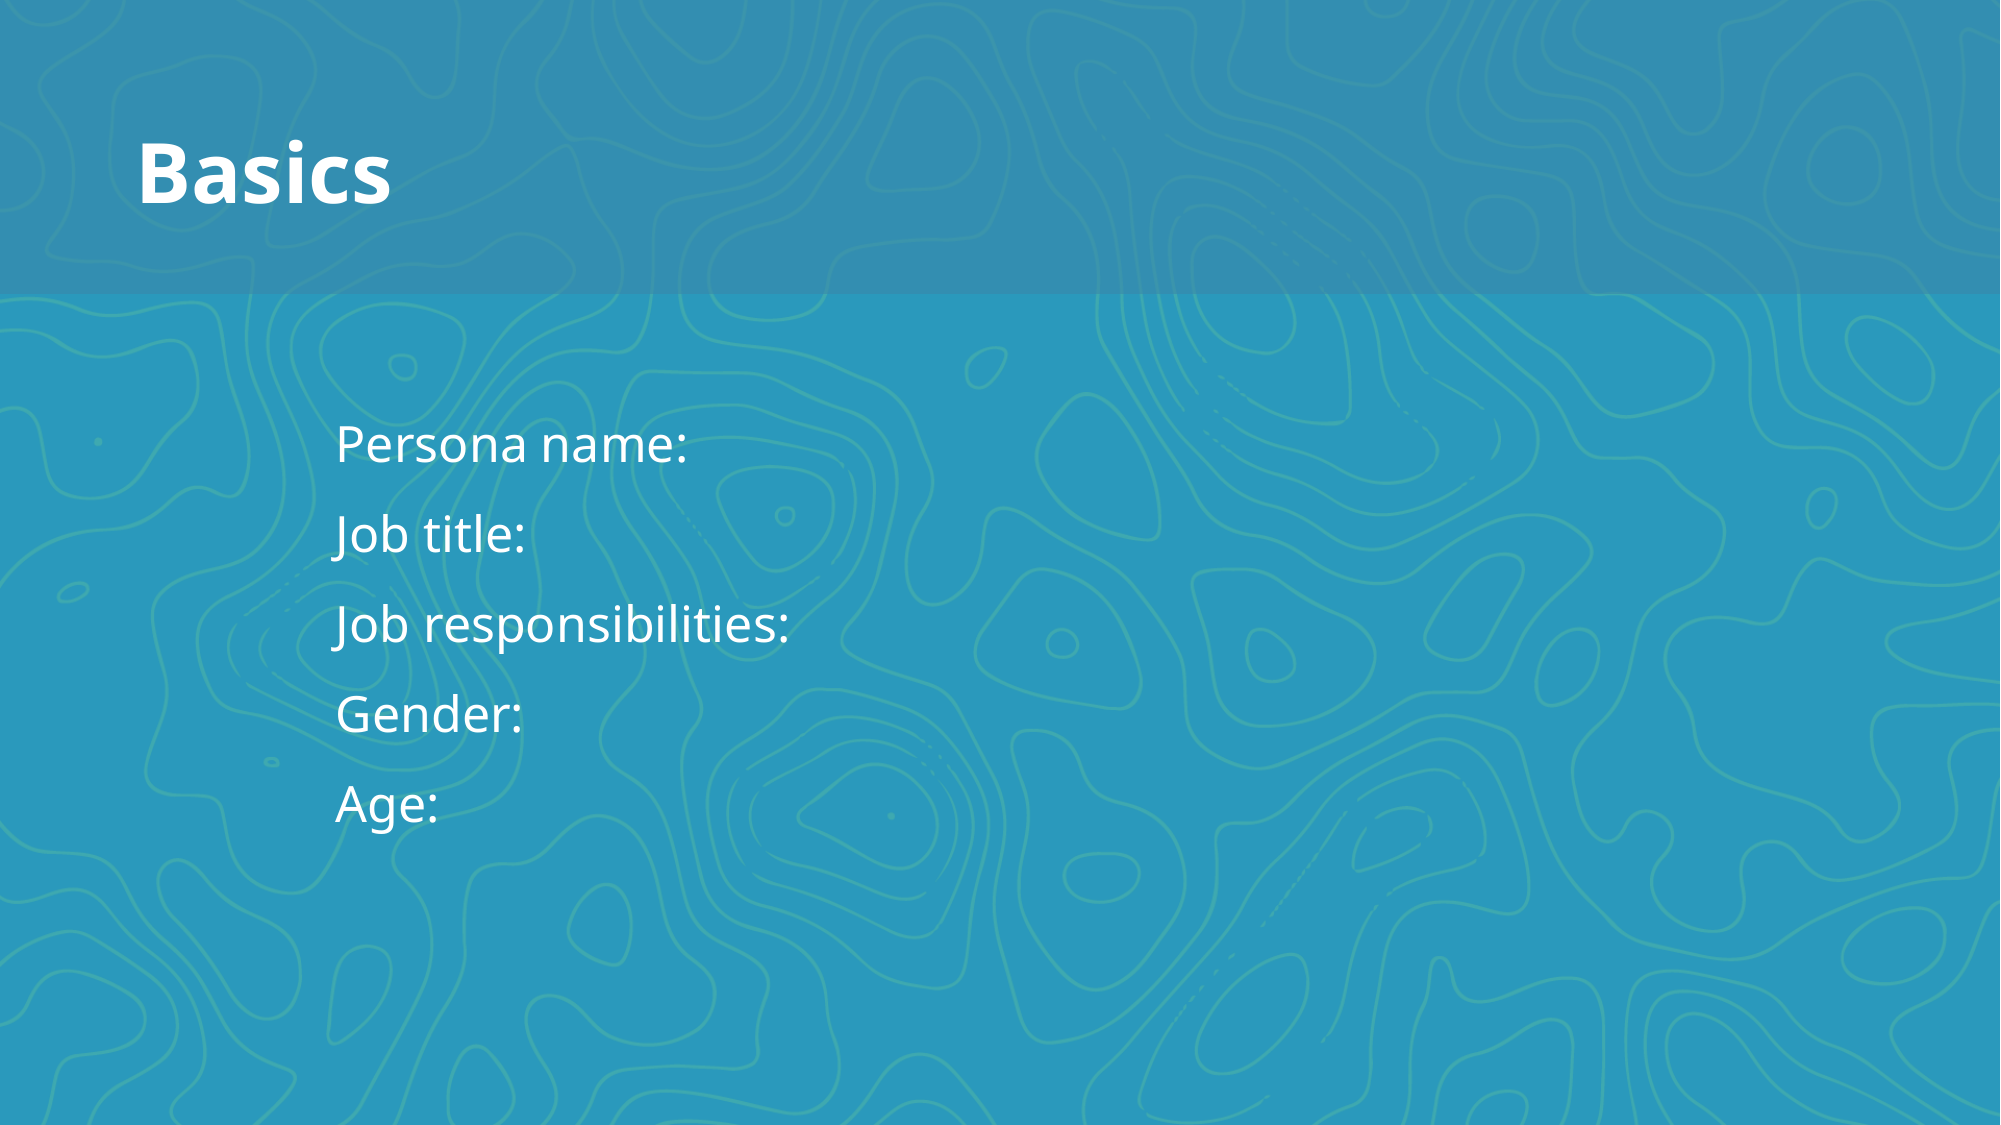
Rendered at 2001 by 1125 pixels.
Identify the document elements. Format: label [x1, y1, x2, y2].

list [0, 0, 2000, 1125]
